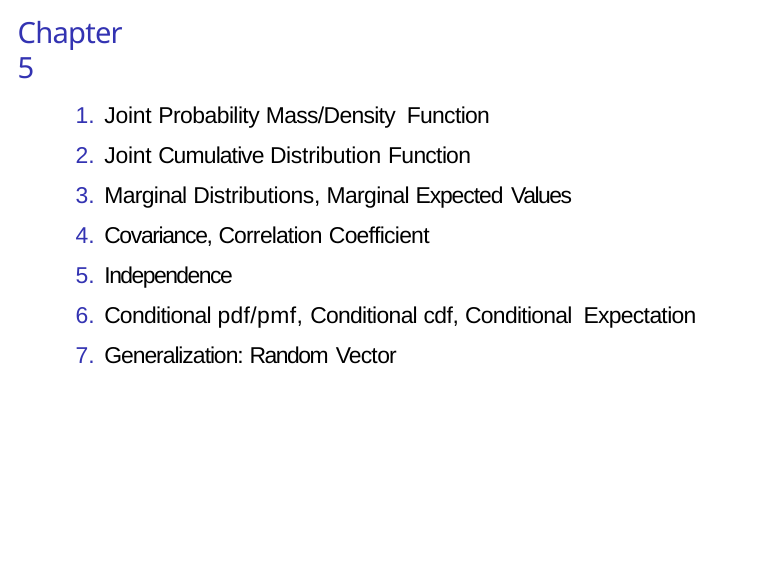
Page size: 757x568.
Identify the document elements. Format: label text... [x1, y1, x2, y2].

title Chapter 5 [15, 11, 141, 110]
text_box Joint Probability Mass/Density Function Joint Cumulative Distribution Function Marginal Distributions, Marginal Expected Values Covariance, Correlation Coefficient Independence Conditional pdf/pmf, Conditional cdf, Conditional Expectation Generalization: Random Vector [73, 85, 699, 369]
